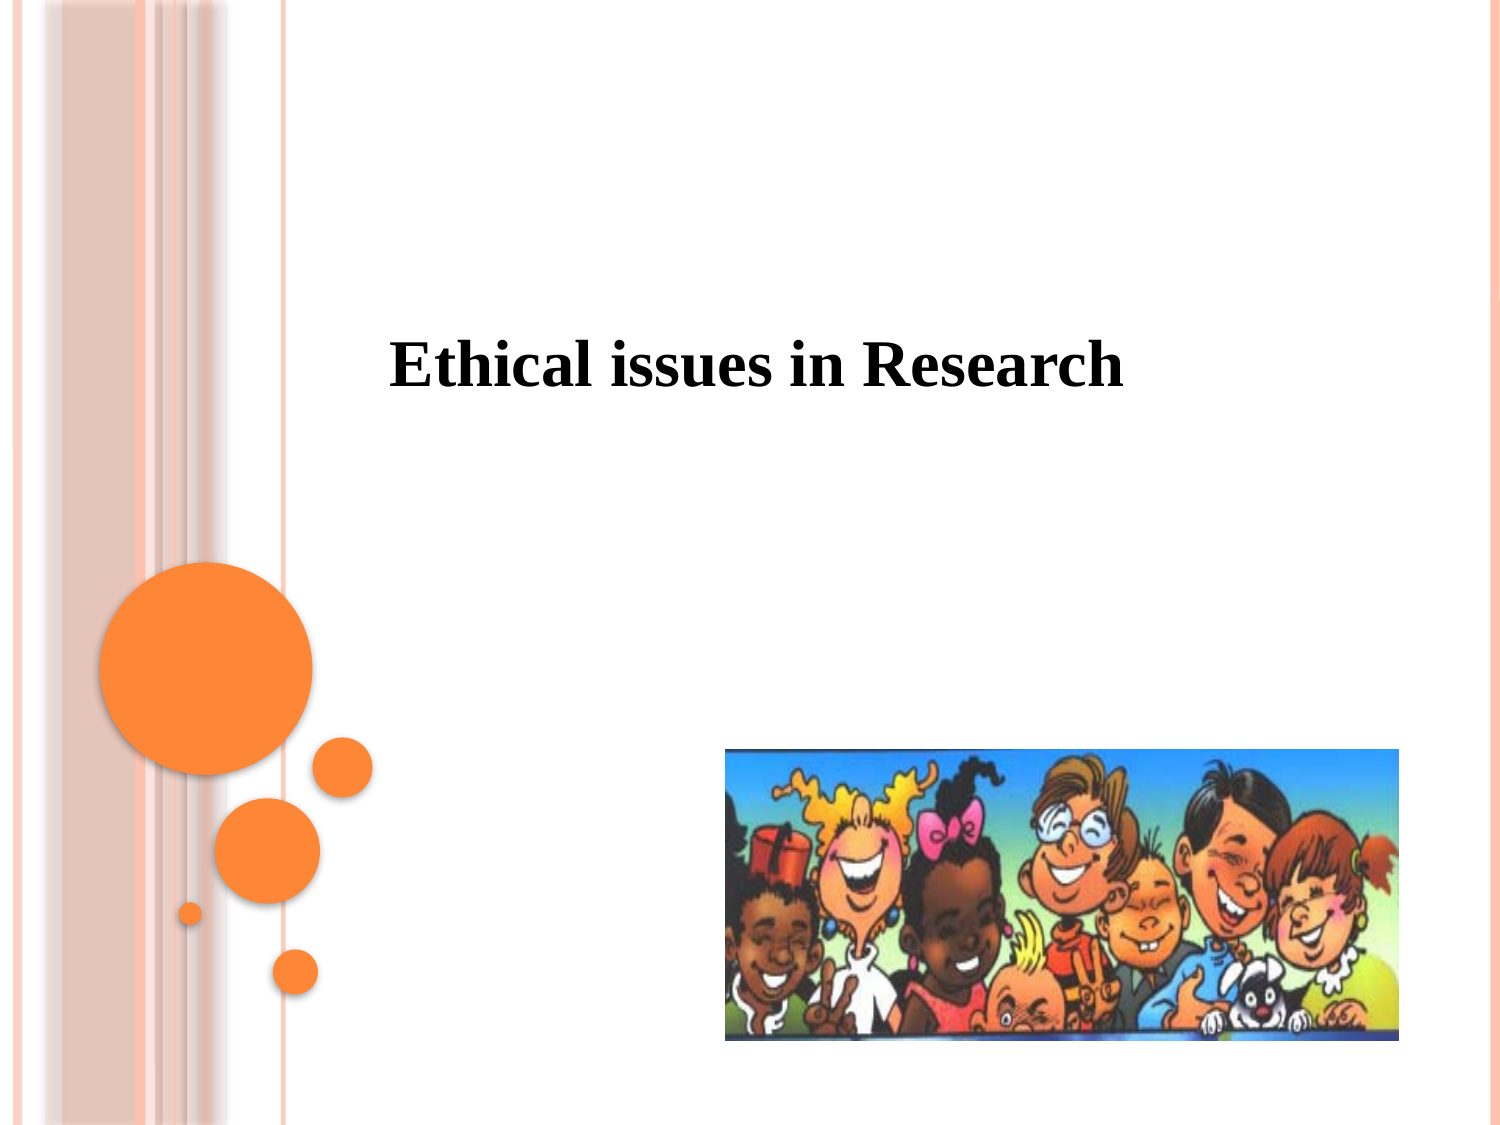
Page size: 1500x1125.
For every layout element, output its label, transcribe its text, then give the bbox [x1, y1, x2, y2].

text_box Ethical issues in Research [374, 312, 1288, 453]
picture [724, 749, 1399, 1042]
